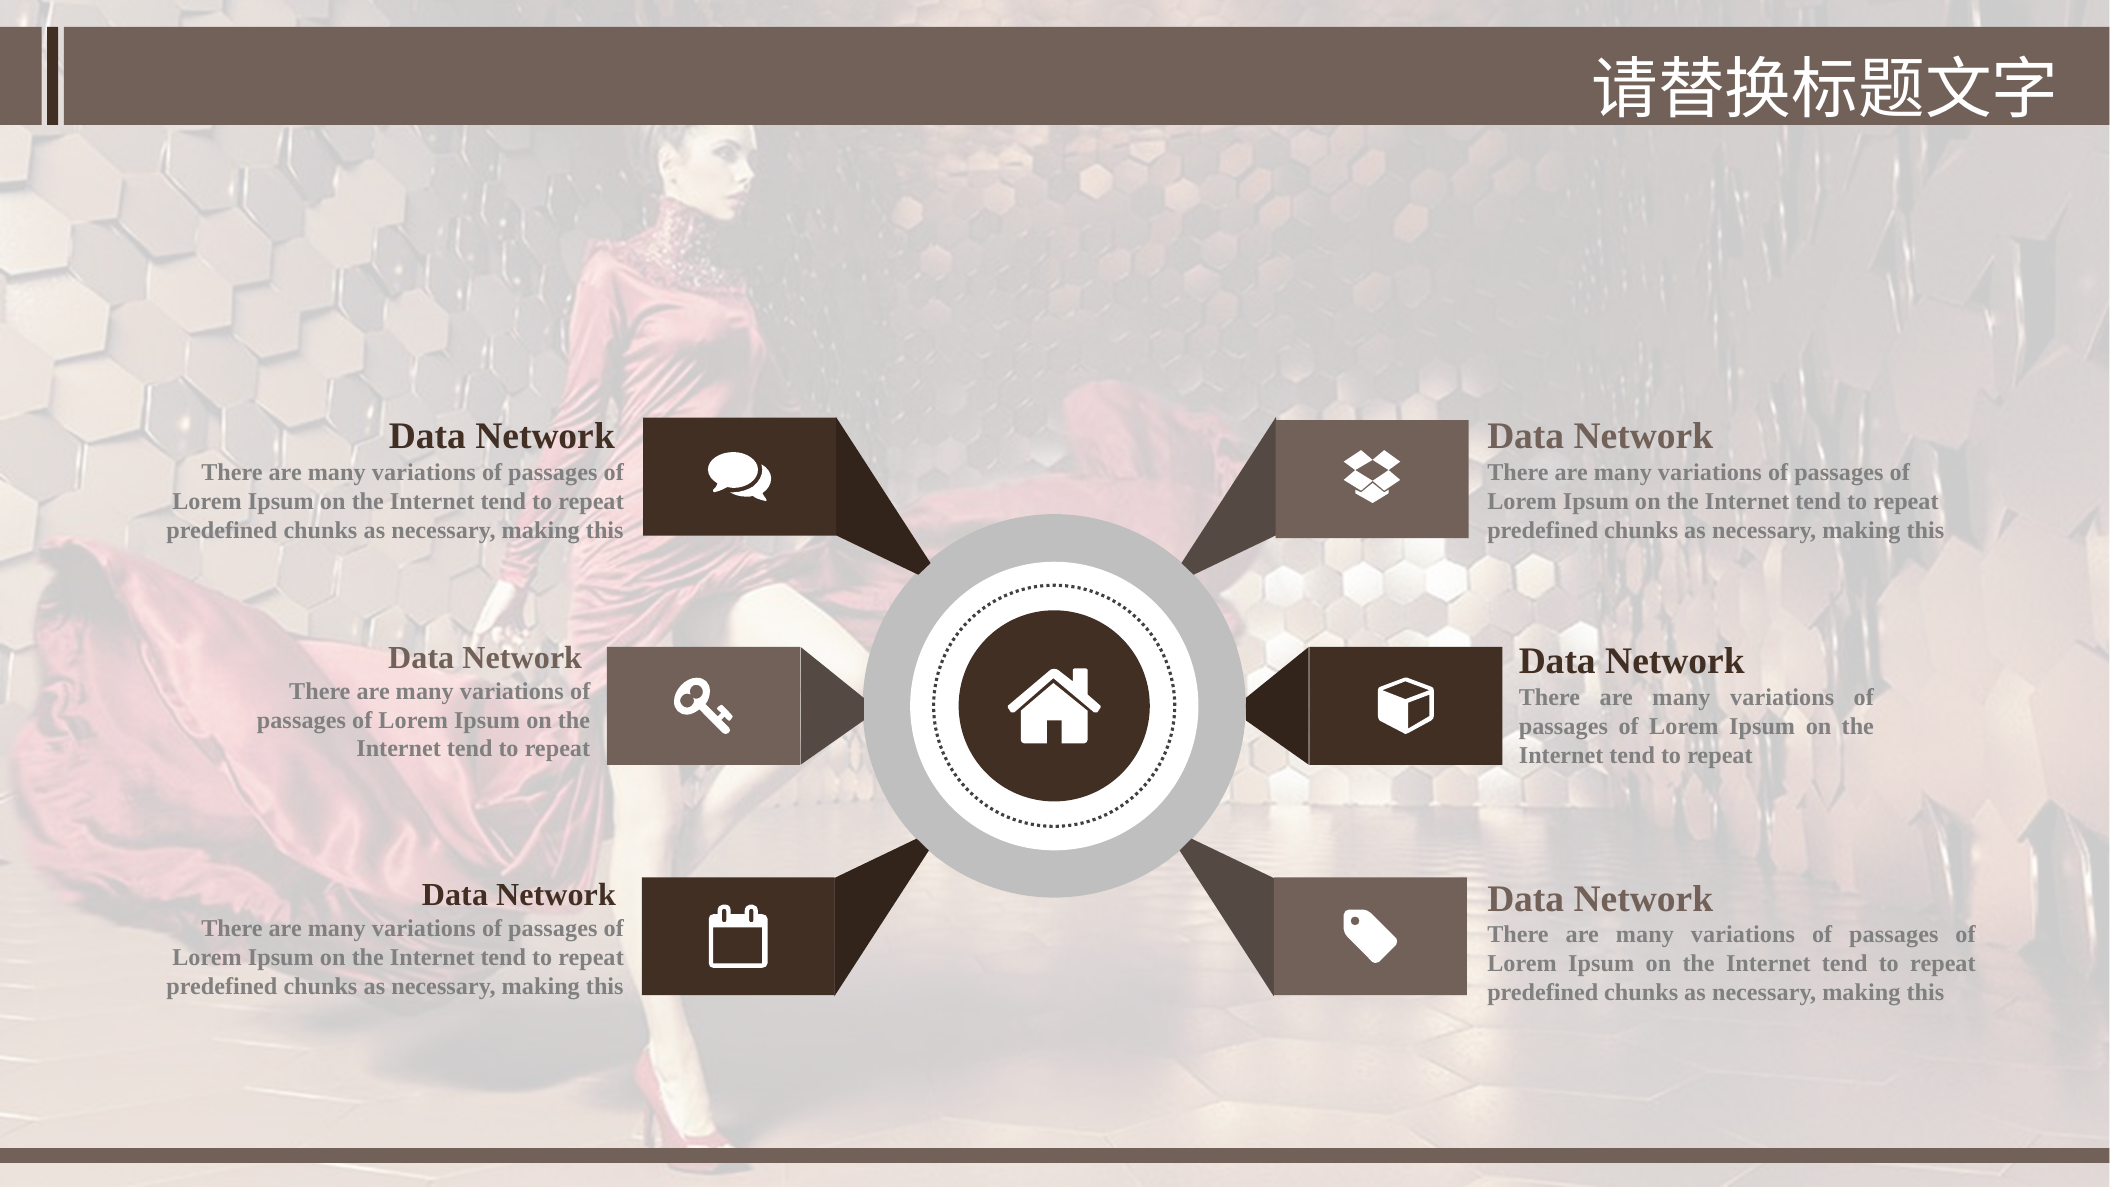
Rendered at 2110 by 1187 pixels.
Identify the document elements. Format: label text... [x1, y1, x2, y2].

text_box Data Network There are many variations of passages of Lorem Ipsum on the Internet tend to repeat predefined chunks as necessary, making this [120, 866, 640, 1007]
text_box Data Network There are many variations of passages of Lorem Ipsum on the Internet tend to repeat predefined chunks as necessary, making this [1472, 403, 1992, 551]
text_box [1245, 646, 1503, 765]
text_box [1181, 416, 1469, 575]
text_box [63, 26, 2110, 126]
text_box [606, 646, 864, 765]
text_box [1179, 838, 1467, 997]
text_box Data Network There are many variations of passages of Lorem Ipsum on the Internet tend to repeat predefined chunks as necessary, making this [1472, 866, 1992, 1013]
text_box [862, 514, 1246, 898]
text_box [933, 585, 1175, 827]
text_box Data Network There are many variations of passages of Lorem Ipsum on the Internet tend to repeat [219, 628, 606, 770]
text_box 请替换标题文字 [1576, 37, 2074, 133]
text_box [641, 838, 929, 997]
text_box [46, 26, 59, 126]
text_box Data Network There are many variations of passages of Lorem Ipsum on the Internet tend to repeat predefined chunks as necessary, making this [120, 403, 640, 551]
text_box Data Network There are many variations of passages of Lorem Ipsum on the Internet tend to repeat [1504, 628, 1890, 776]
text_box [0, 26, 43, 126]
text_box [0, 1147, 2110, 1164]
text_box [643, 416, 931, 575]
